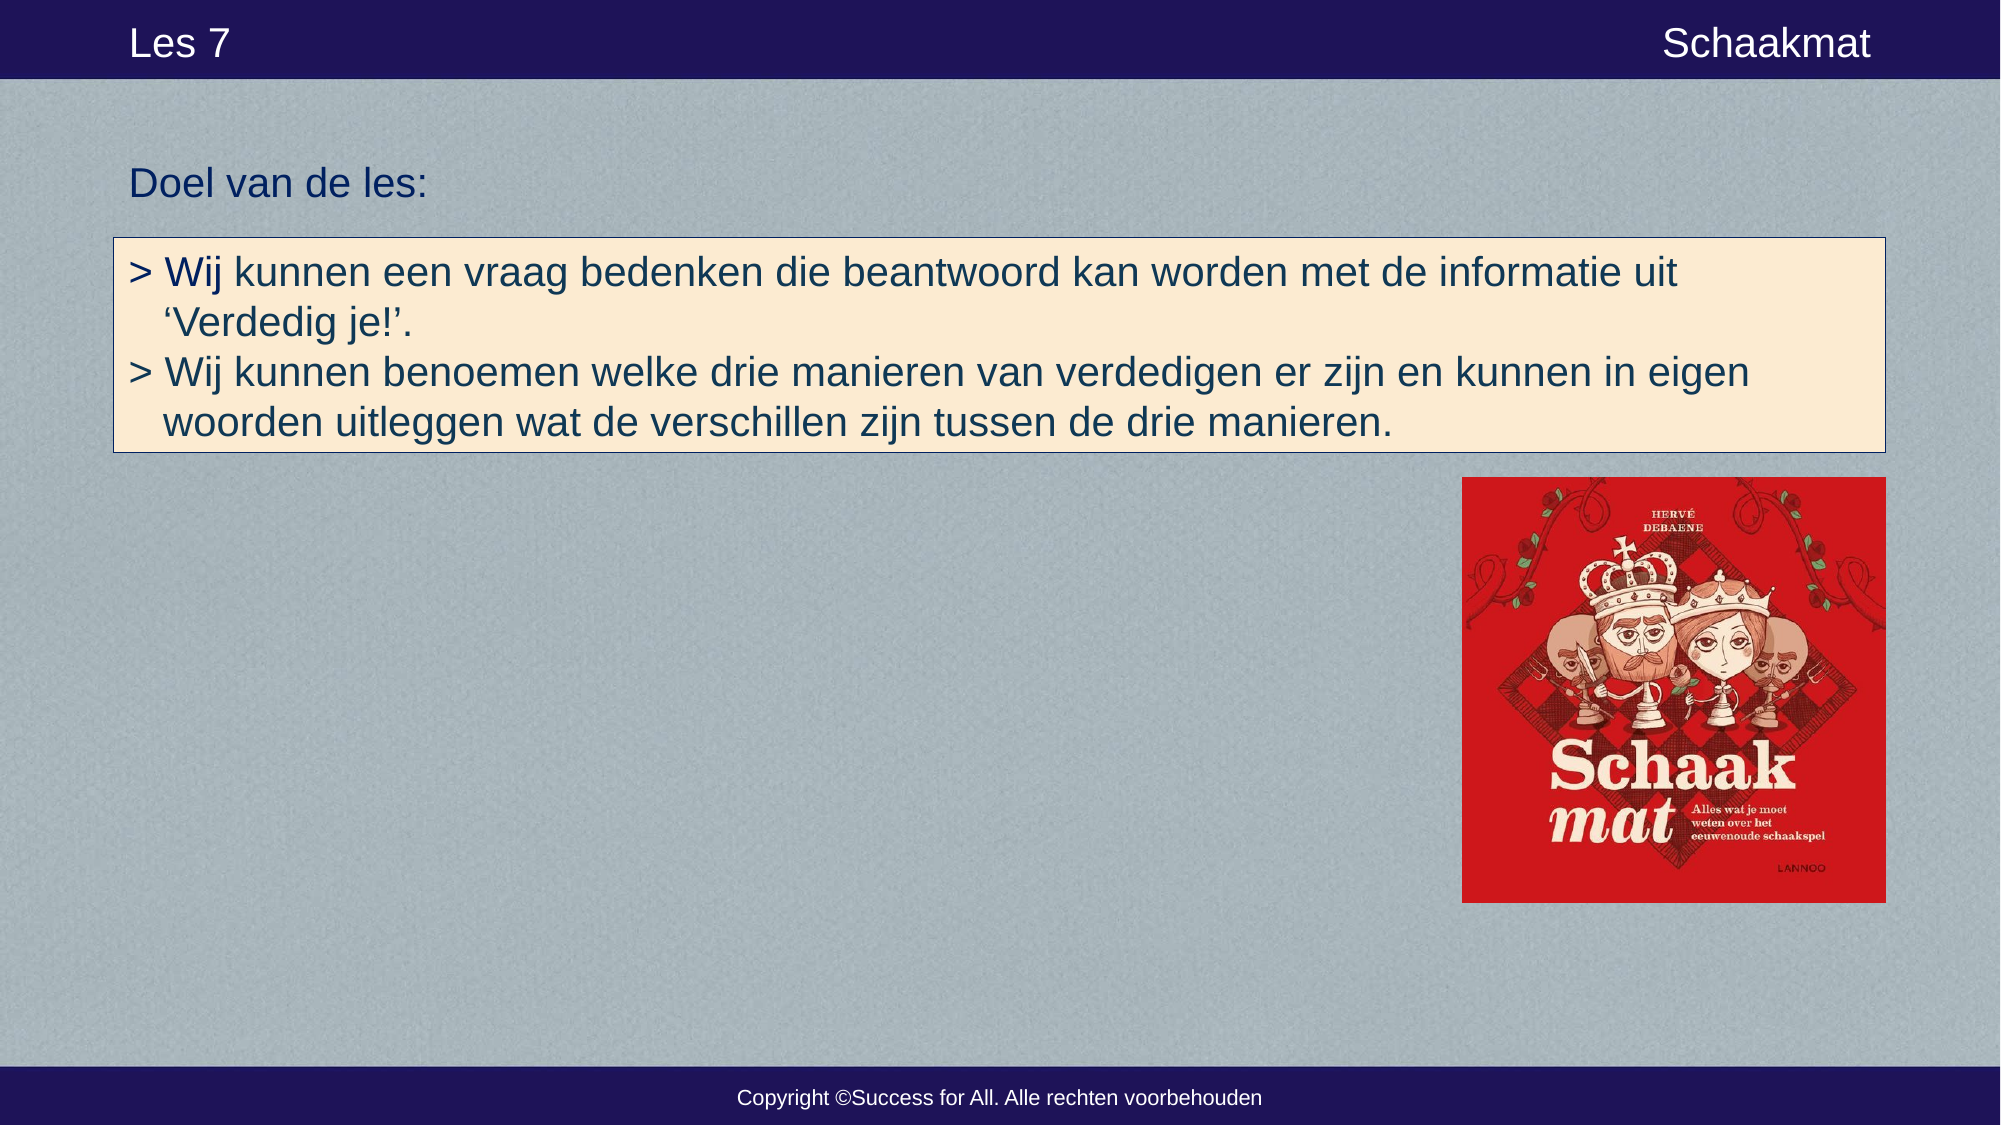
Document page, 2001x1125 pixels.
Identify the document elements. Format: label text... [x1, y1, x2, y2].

text_box Doel van de les: [113, 148, 1635, 214]
text_box Copyright ©Success for All. Alle rechten voorbehouden [0, 1076, 2000, 1125]
text_box Les 7 [114, 8, 354, 73]
text_box > Wij kunnen een vraag bedenken die beantwoord kan worden met de informatie uit ‘Verdedig je!’. > Wij kunnen benoemen welke drie manieren van verdedigen er zijn en kunnen in eigen woorden uitleggen wat de verschillen zijn tussen de drie manieren. [113, 237, 1886, 453]
picture [0, 0, 2001, 1125]
text_box Schaakmat [999, 8, 1886, 73]
